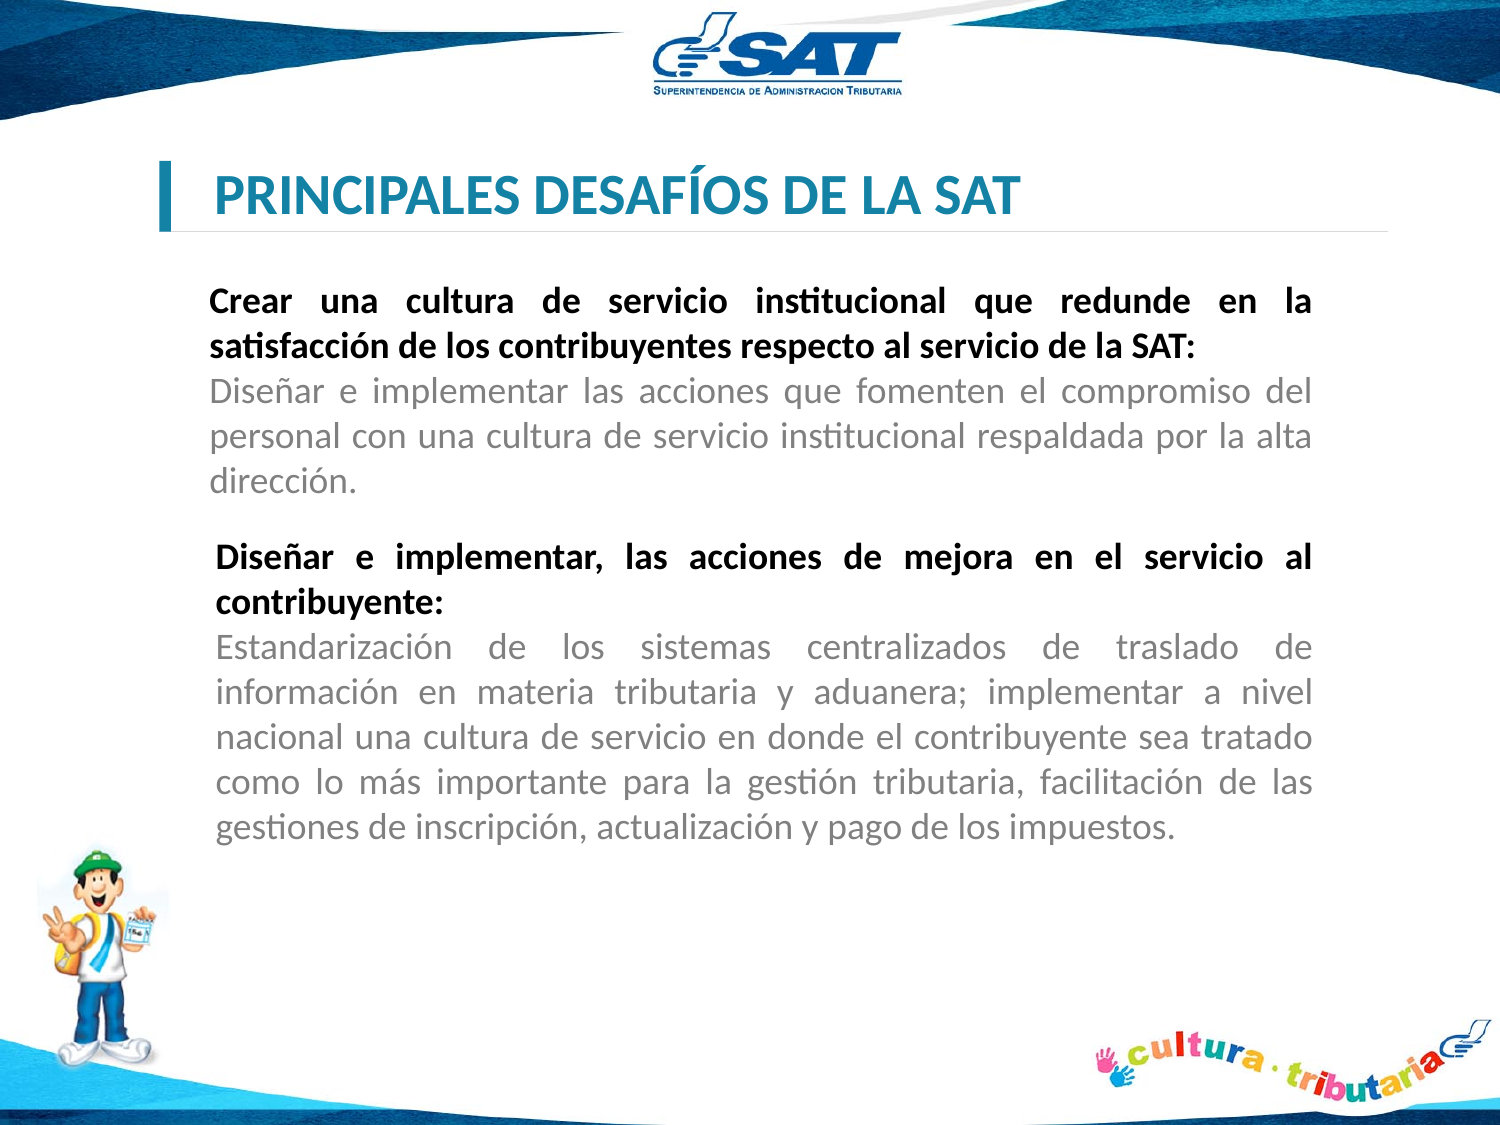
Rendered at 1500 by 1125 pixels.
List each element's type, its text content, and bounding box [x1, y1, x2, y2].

picture [0, 0, 1500, 1125]
text_box [157, 159, 173, 234]
text_box Crear una cultura de servicio institucional que redunde en la satisfacción de los contribuyentes respecto al servicio de la SAT: Diseñar e implementar las acciones que fomenten el compromiso del personal con una cultura de servicio institucional respaldada por la alta dirección. [194, 268, 1329, 509]
text_box Diseñar e implementar, las acciones de mejora en el servicio al contribuyente: Estandarización de los sistemas centralizados de traslado de información en materia tributaria y aduanera; implementar a nivel nacional una cultura de servicio en donde el contribuyente sea tratado como lo más importante para la gestión tributaria, facilitación de las gestiones de inscripción, actualización y pago de los impuestos. [200, 524, 1329, 855]
text_box PRINCIPALES DESAFÍOS DE LA SAT [200, 148, 1037, 231]
